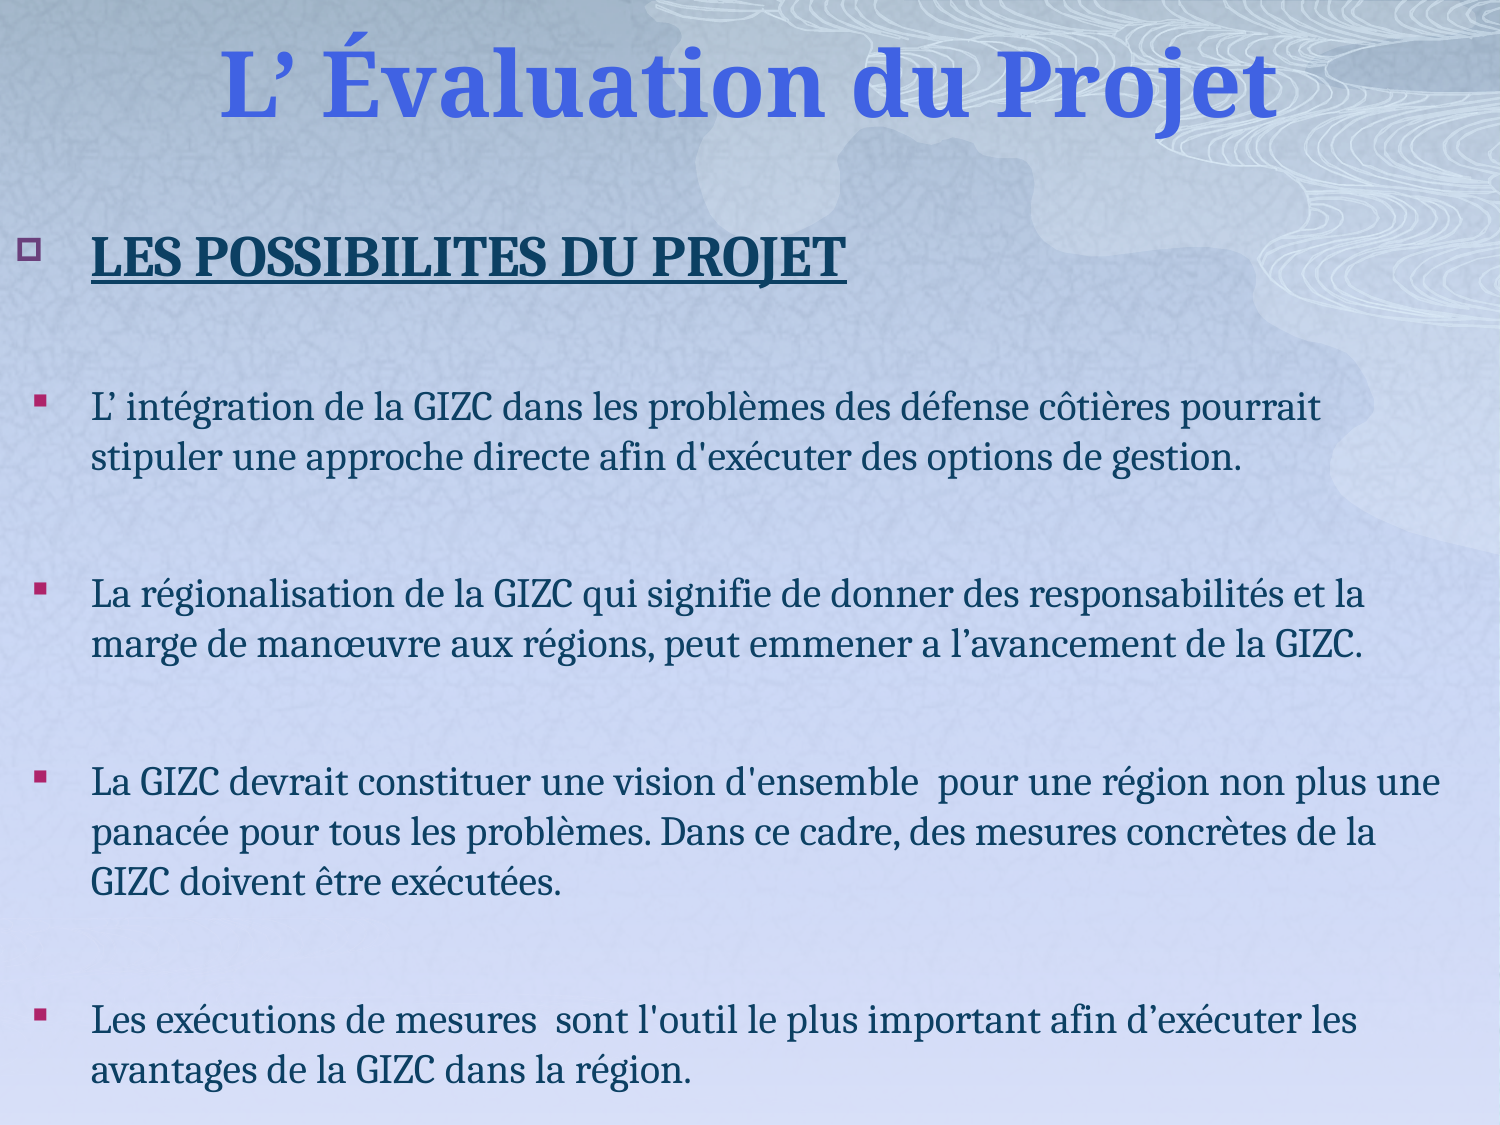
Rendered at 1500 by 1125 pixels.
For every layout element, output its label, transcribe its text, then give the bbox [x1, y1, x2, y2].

list LES POSSIBILITES DU PROJET L’ intégration de la GIZC dans les problèmes des défense côtières pourrait stipuler une approche directe afin d'exécuter des options de gestion. La régionalisation de la GIZC qui signifie de donner des responsabilités et la marge de manœuvre aux régions, peut emmener a l’avancement de la GIZC. La GIZC devrait constituer une vision d'ensemble pour une région non plus une panacée pour tous les problèmes. Dans ce cadre, des mesures concrètes de la GIZC doivent être exécutées. Les exécutions de mesures sont l'outil le plus important afin d’exécuter les avantages de la GIZC dans la région. [0, 210, 1463, 938]
title L’ Évaluation du Projet [75, 0, 1425, 175]
